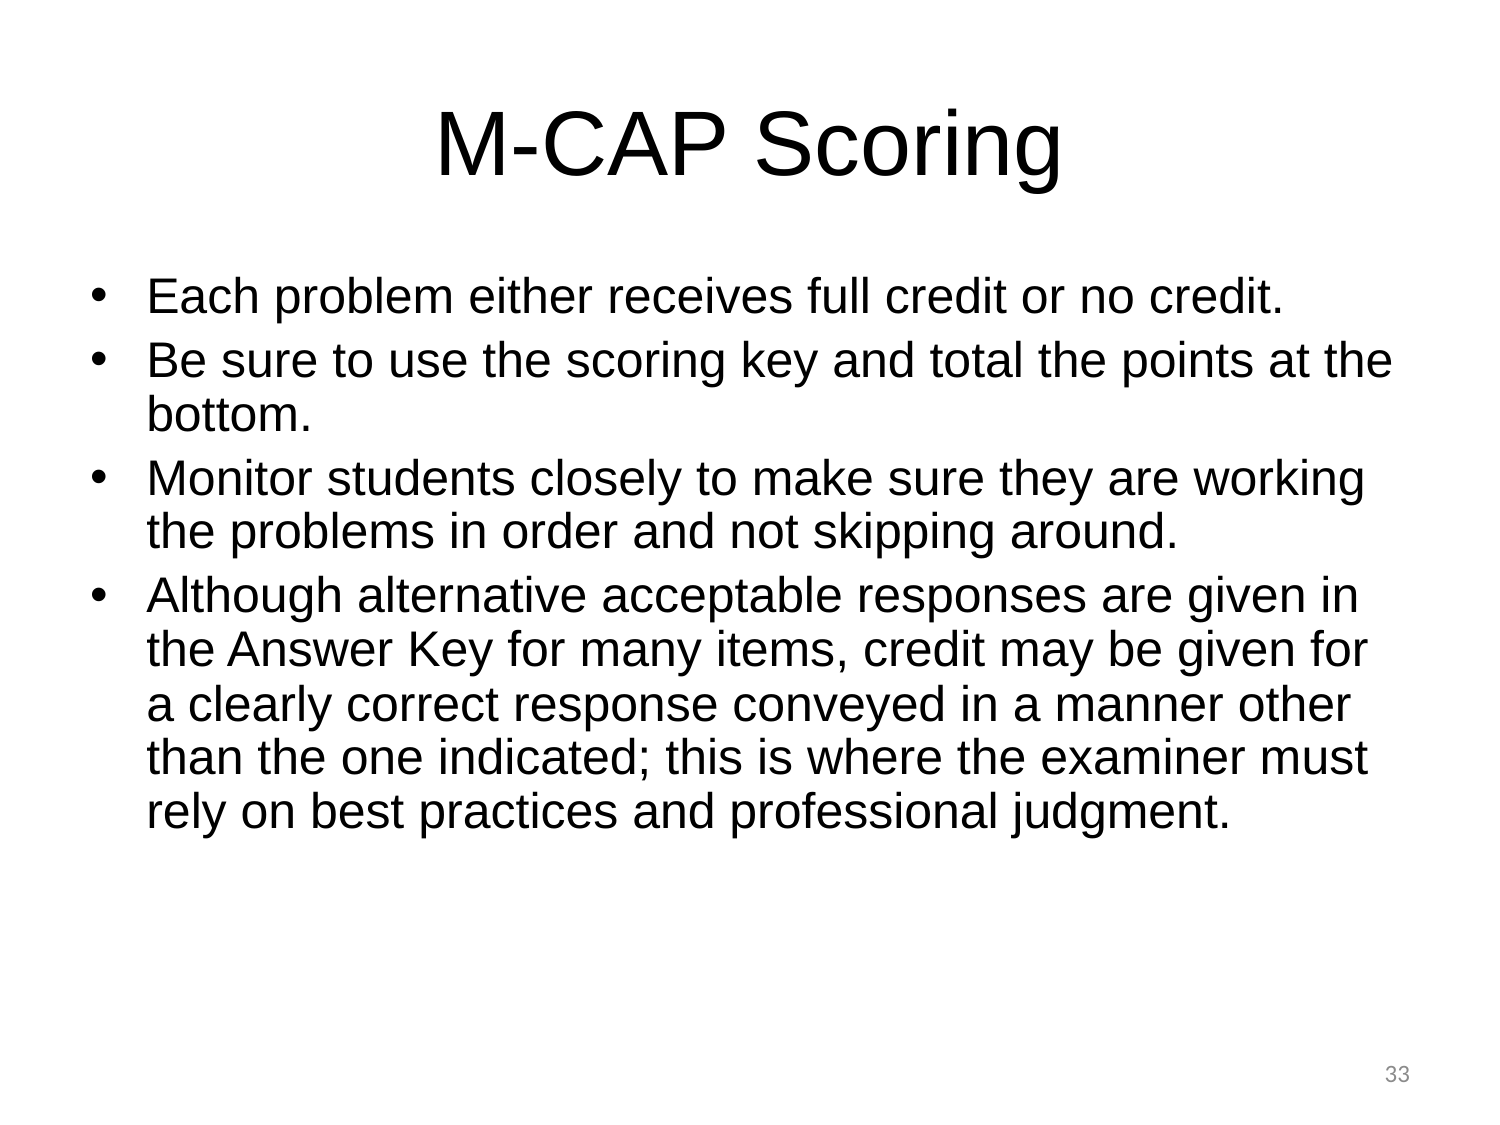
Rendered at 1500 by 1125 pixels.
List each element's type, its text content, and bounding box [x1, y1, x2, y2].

list Each problem either receives full credit or no credit. Be sure to use the scoring key and total the points at the bottom. Monitor students closely to make sure they are working the problems in order and not skipping around. Although alternative acceptable responses are given in the Answer Key for many items, credit may be given for a clearly correct response conveyed in a manner other than the one indicated; this is where the examiner must rely on best practices and professional judgment. [75, 262, 1425, 1005]
title M-CAP Scoring [75, 45, 1425, 233]
slide_number 33 [1074, 1042, 1425, 1103]
